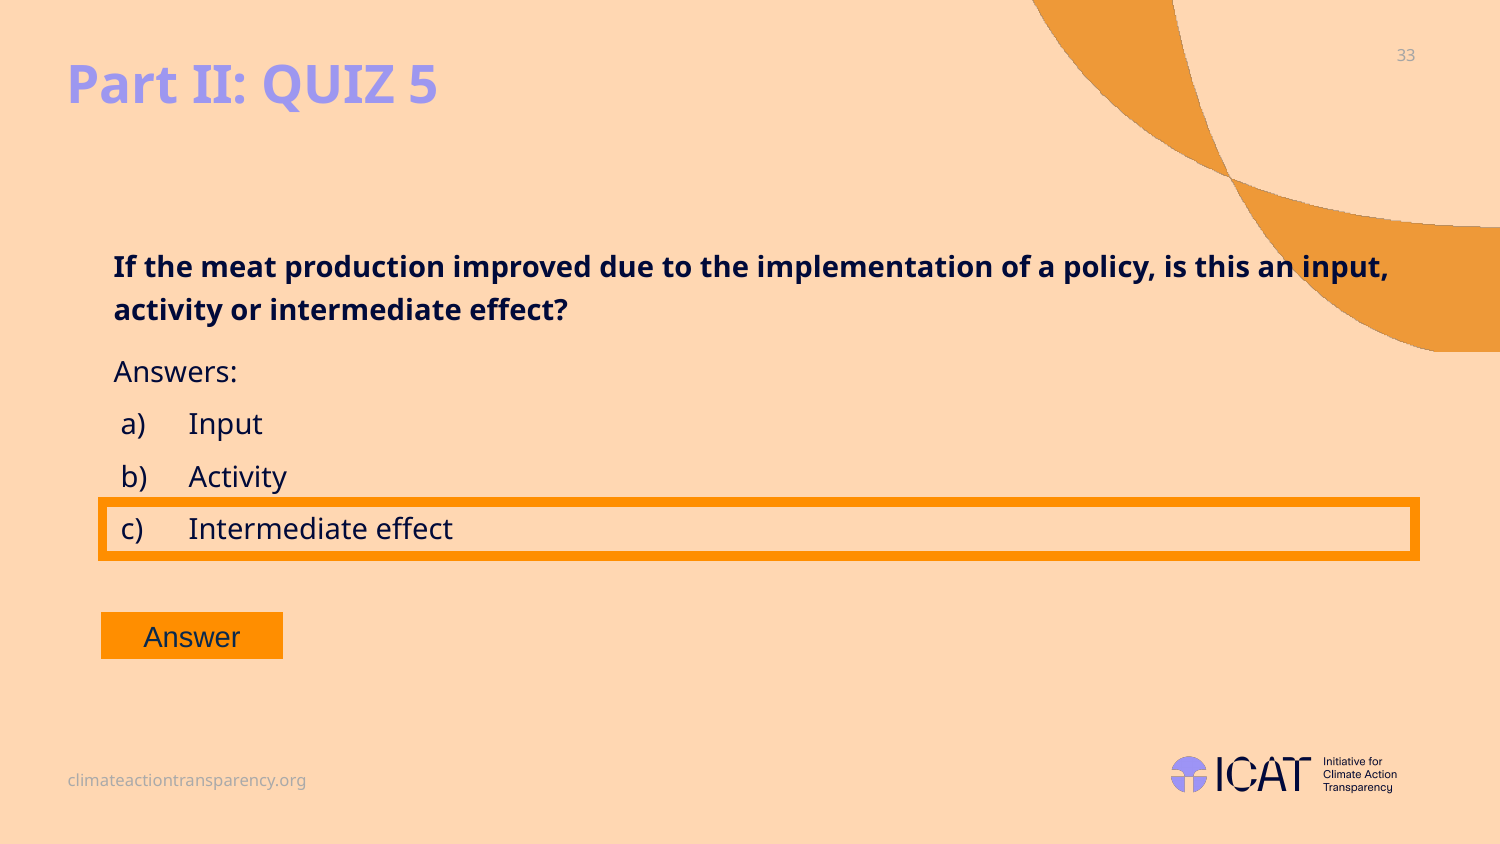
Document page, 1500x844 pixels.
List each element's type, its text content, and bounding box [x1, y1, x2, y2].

picture [1171, 724, 1430, 824]
text_box Answer [102, 612, 282, 658]
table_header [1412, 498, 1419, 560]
list Answers: Input Activity Intermediate effect [98, 363, 1412, 709]
list If the meat production improved due to the implementation of a policy, is this an input, activity or intermediate effect? [98, 204, 1416, 363]
picture [976, 0, 1500, 352]
text_box [102, 502, 1415, 557]
title Part II: QUIZ 5 [51, 35, 1449, 130]
